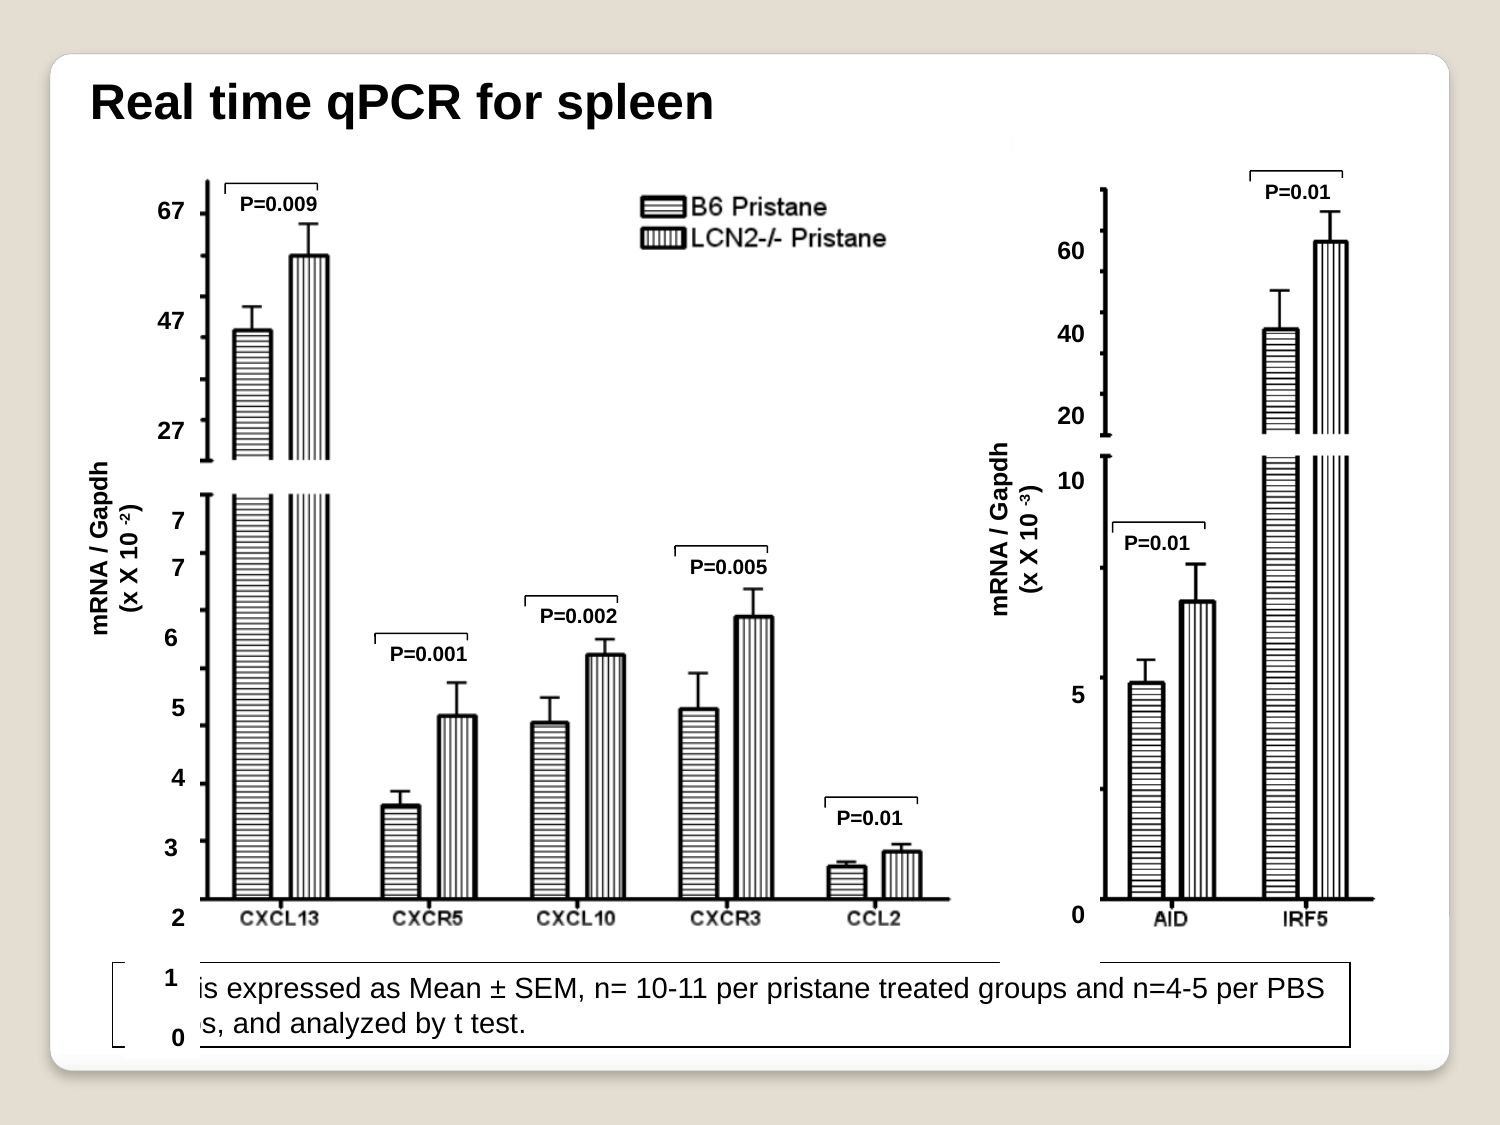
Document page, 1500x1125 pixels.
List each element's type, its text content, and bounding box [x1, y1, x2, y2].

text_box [74, 137, 1013, 951]
text_box Data is expressed as Mean ± SEM, n= 10-11 per pristane treated groups and n=4-5 per PBS groups, and analyzed by t test. [200, 964, 1350, 1048]
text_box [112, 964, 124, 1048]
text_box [1074, 521, 1263, 563]
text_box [1249, 170, 1363, 213]
text_box Real time qPCR for spleen [74, 61, 750, 137]
picture [1012, 149, 1438, 951]
